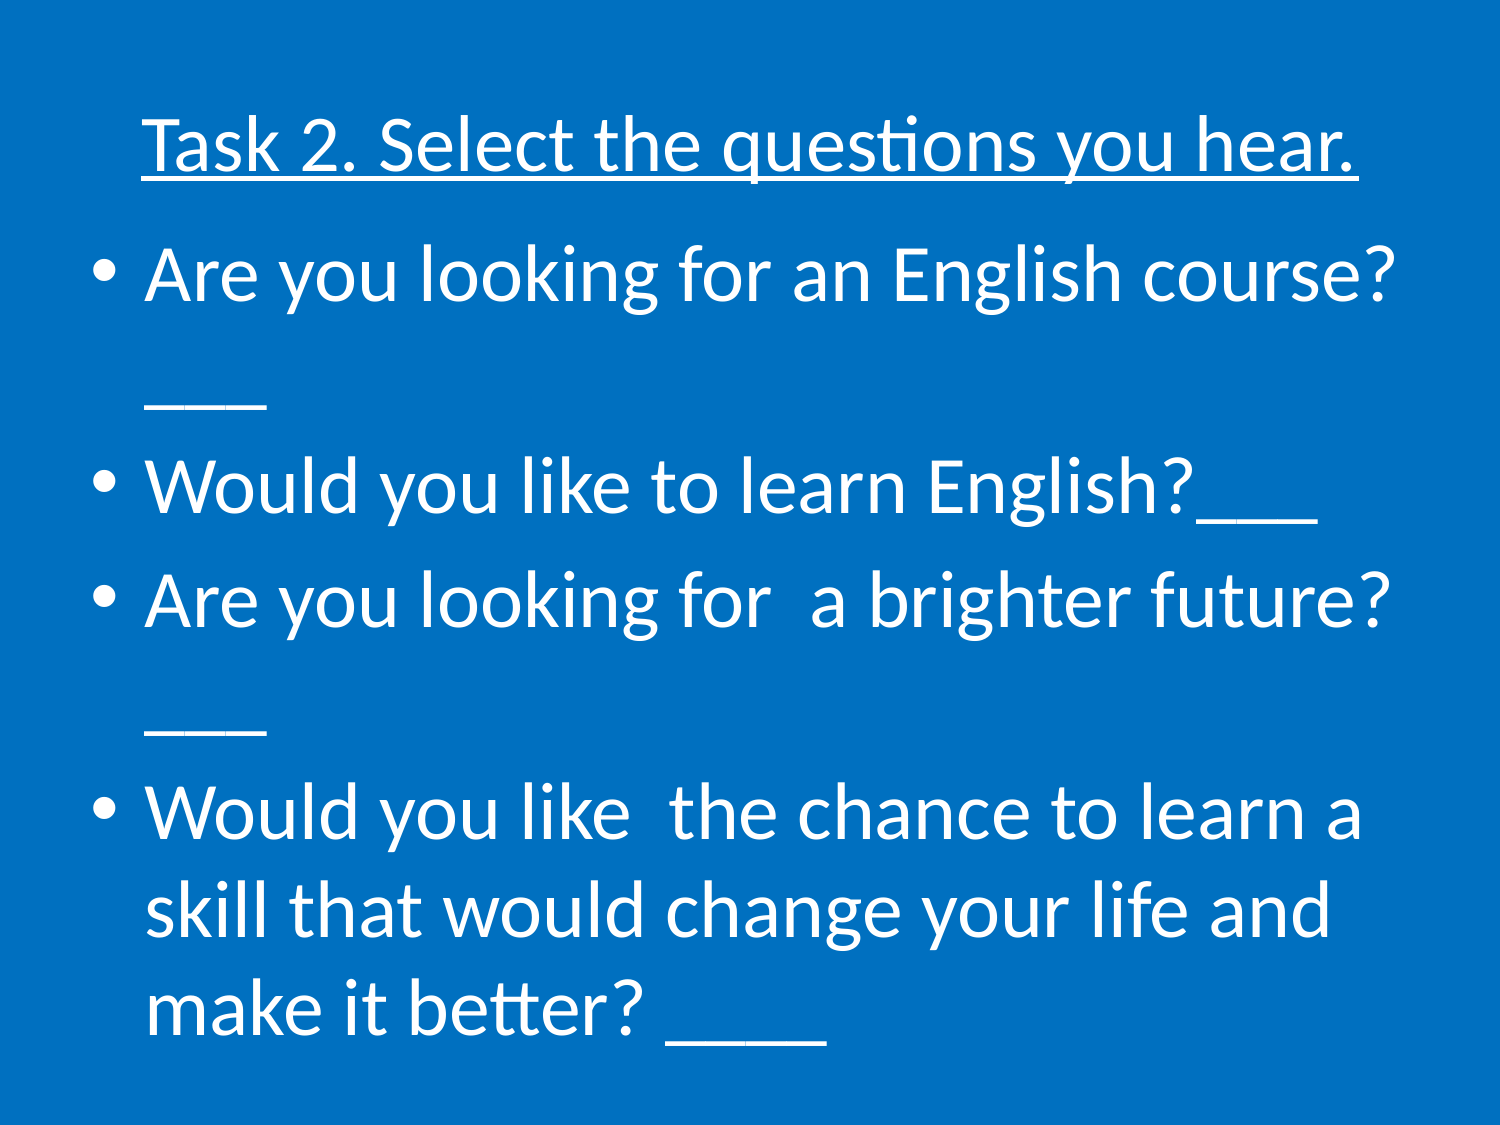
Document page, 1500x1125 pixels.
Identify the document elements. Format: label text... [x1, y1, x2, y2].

title Task 2. Select the questions you hear. [75, 45, 1425, 212]
list Are you looking for an English course?___ Would you like to learn English?___ Are you looking for a brighter future? ___ Would you like the chance to learn a skill that would change your life and make it better? ____ [75, 212, 1425, 1063]
